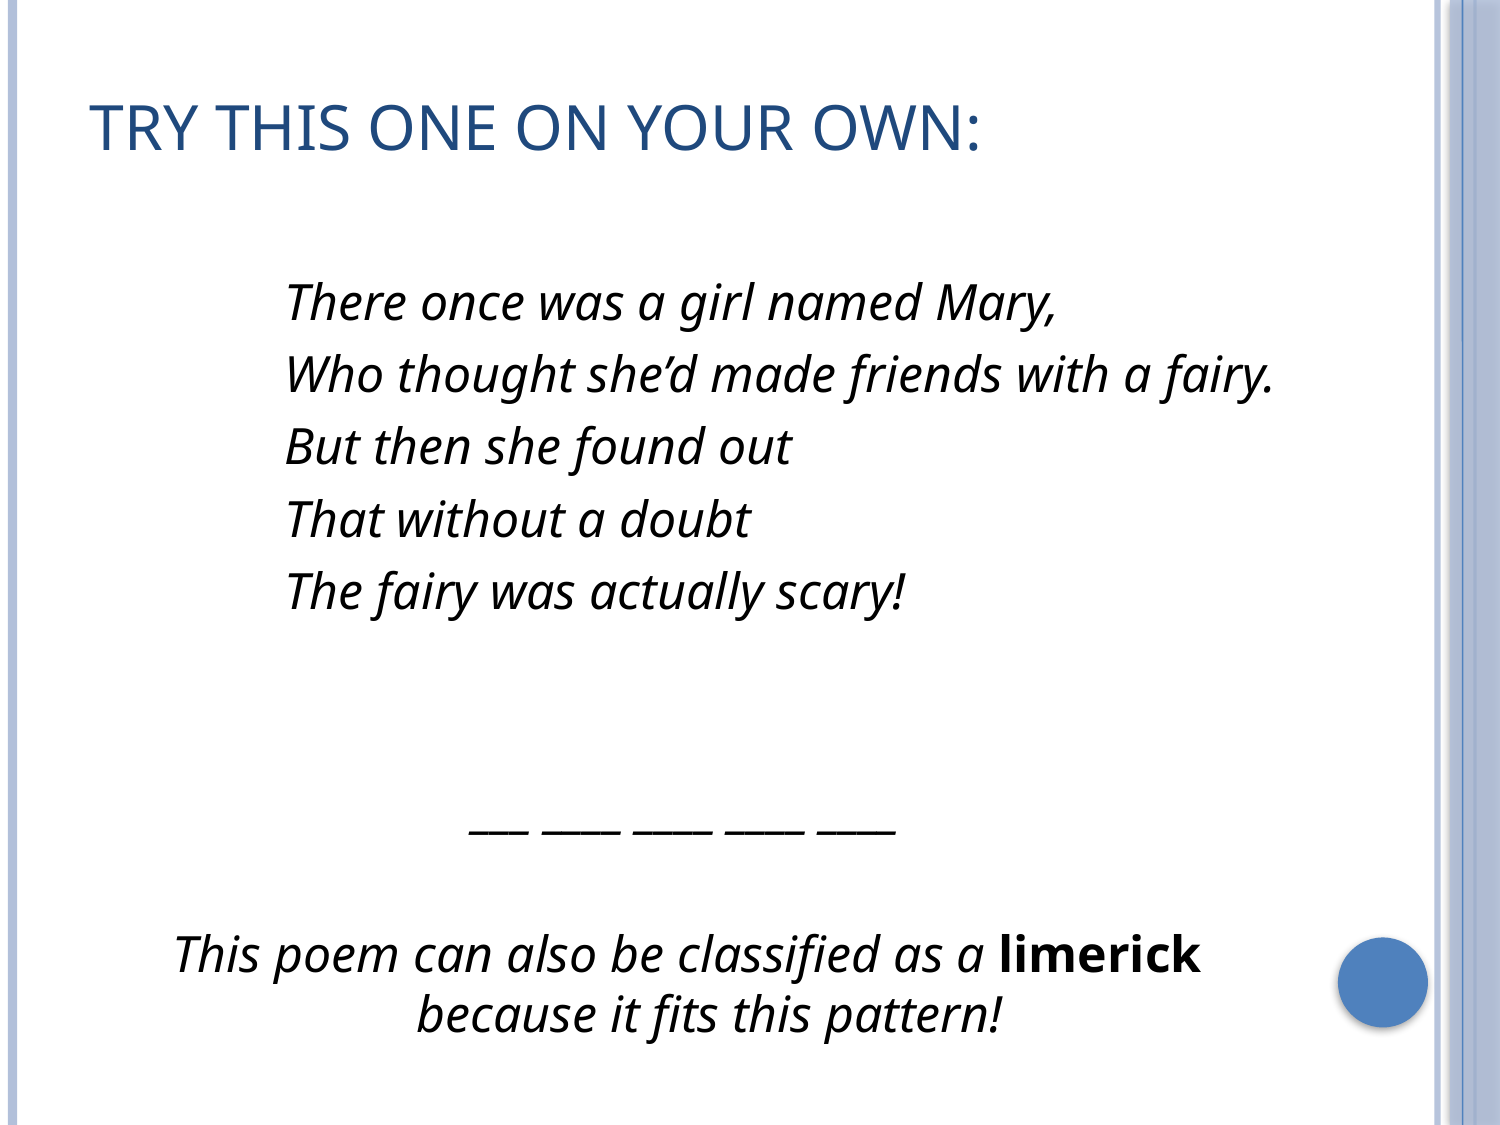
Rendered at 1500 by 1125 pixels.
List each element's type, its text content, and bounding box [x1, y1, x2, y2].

list There once was a girl named Mary, Who thought she’d made friends with a fairy. But then she found out That without a doubt The fairy was actually scary! ___ ____ ____ ____ ____ This poem can also be classified as a limerick because it fits this pattern! [75, 262, 1300, 1062]
title Try this one on your own: [75, 62, 1300, 170]
